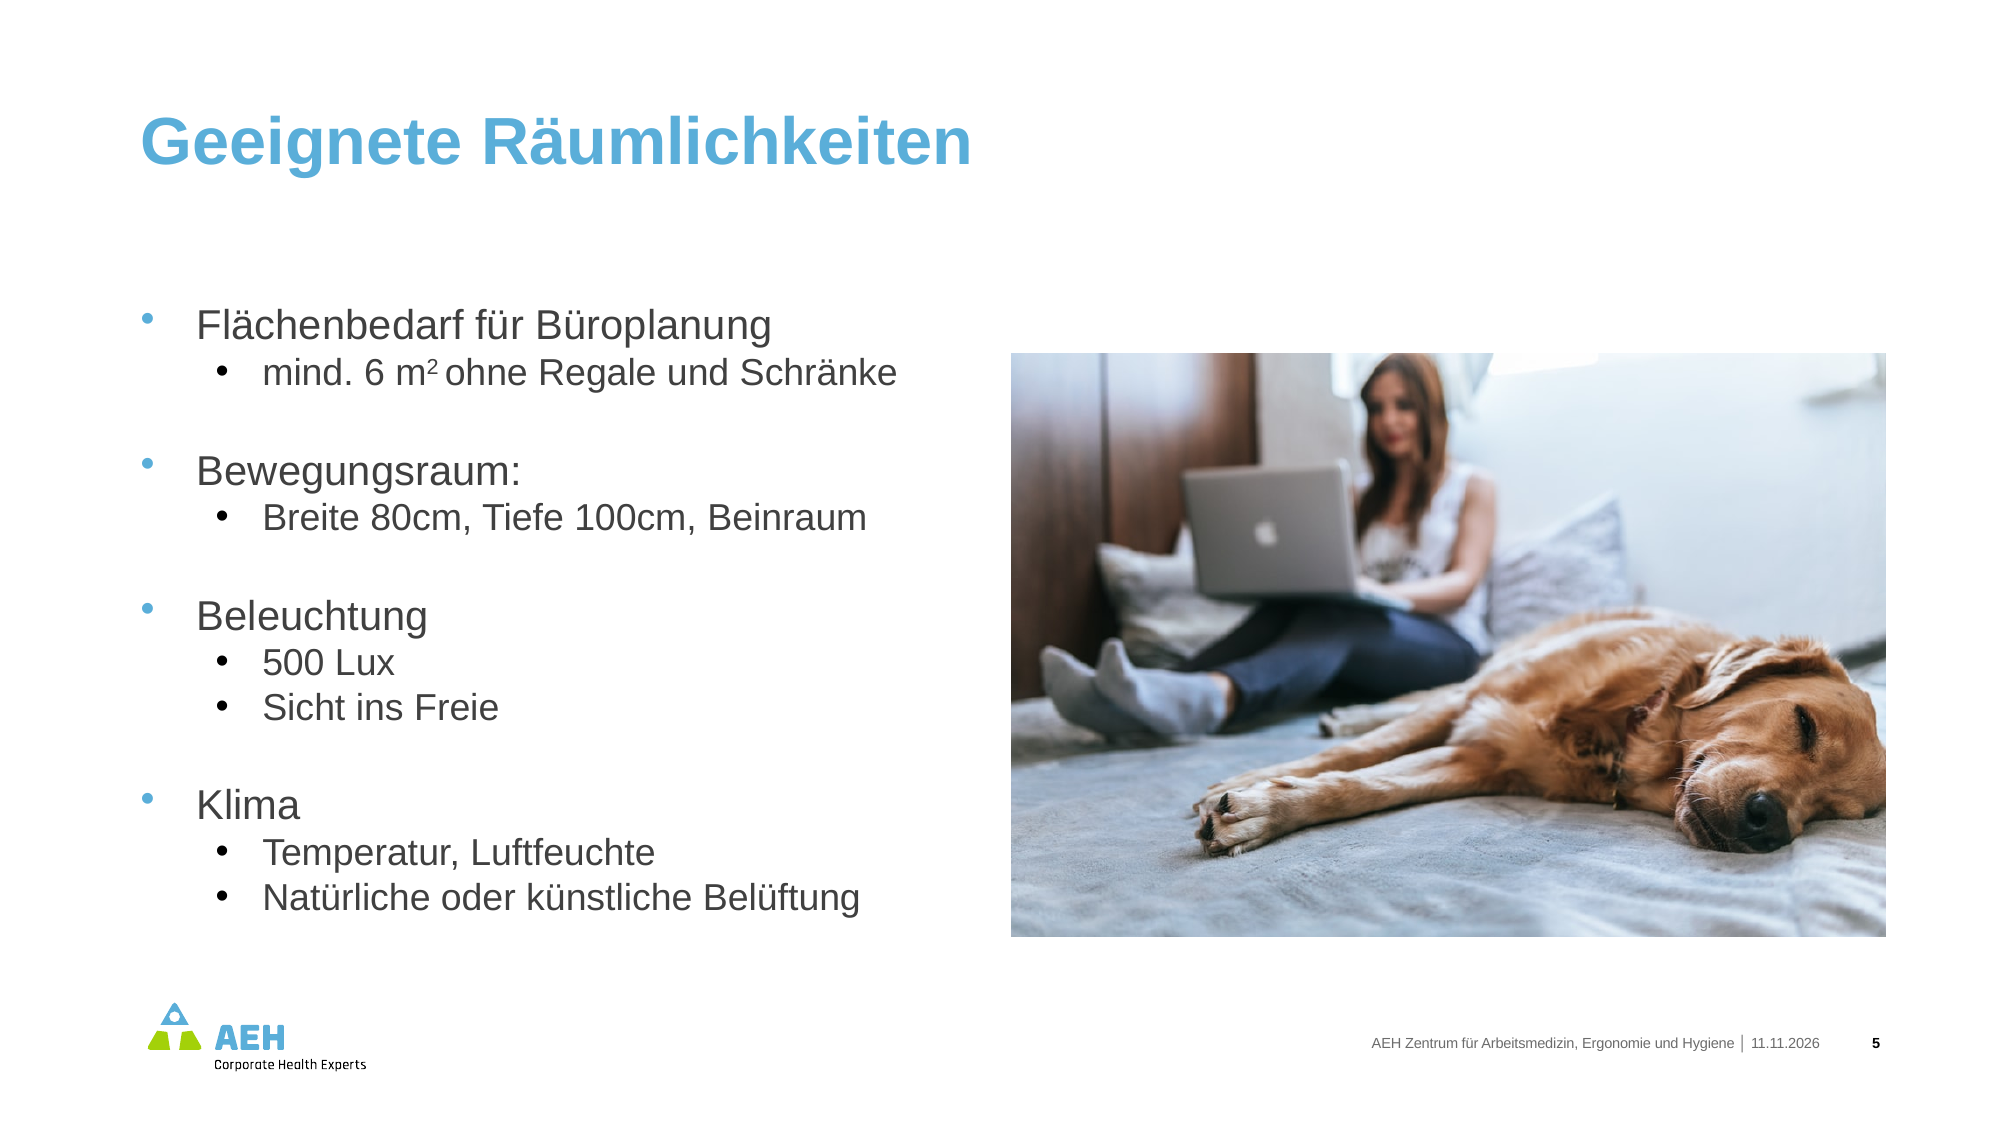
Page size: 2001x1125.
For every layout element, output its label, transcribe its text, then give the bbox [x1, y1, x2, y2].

title Geeignete Räumlichkeiten [125, 89, 1886, 257]
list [1011, 352, 1886, 937]
list Flächenbedarf für Büroplanung mind. 6 m2 ohne Regale und Schränke Bewegungsraum: Breite 80cm, Tiefe 100cm, Beinraum Beleuchtung 500 Lux Sicht ins Freie Klima Temperatur, Luftfeuchte Natürliche oder künstliche Belüftung [125, 290, 975, 1000]
